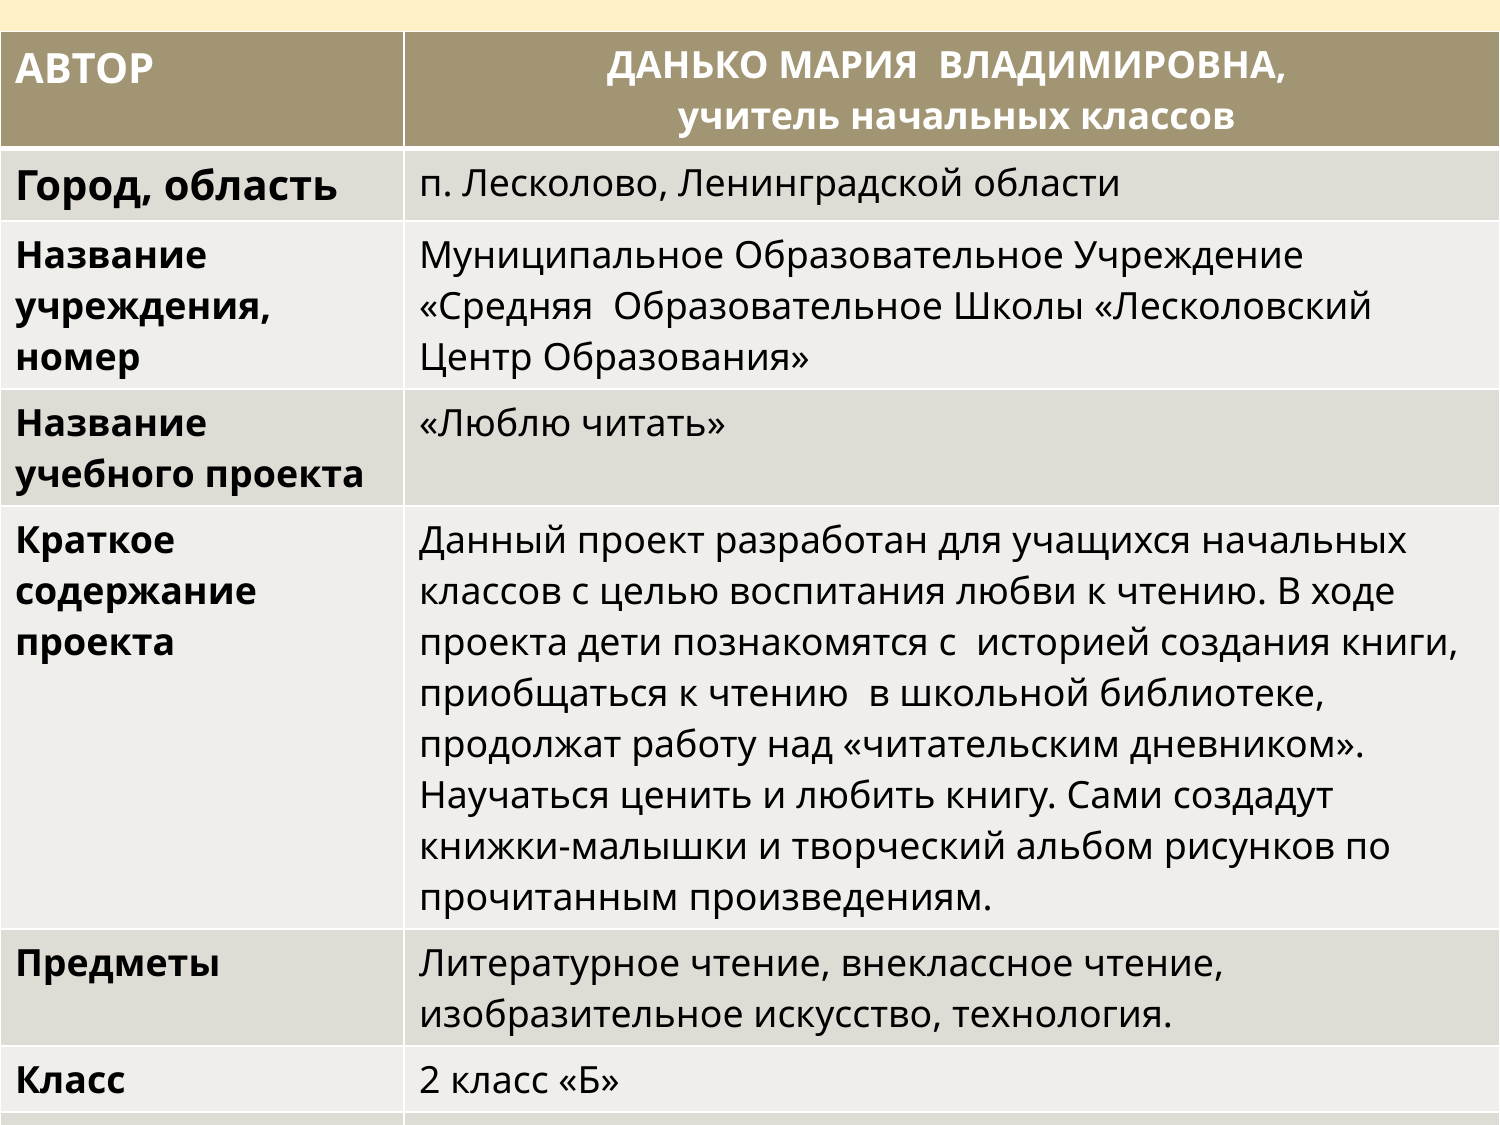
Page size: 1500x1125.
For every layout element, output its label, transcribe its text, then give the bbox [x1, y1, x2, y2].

table_header АВТОР [1, 32, 403, 146]
table_cell Предметы [1, 930, 403, 1045]
table_cell Город, область [1, 151, 403, 220]
table_cell 9 месяцев [405, 1113, 1499, 1125]
table_cell п. Лесколово, Ленинградской области [405, 151, 1499, 220]
table_cell Данный проект разработан для учащихся начальных классов с целью воспитания любви к чтению. В ходе проекта дети познакомятся с историей создания книги, приобщаться к чтению в школьной библиотеке, продолжат работу над «читательским дневником». Научаться ценить и любить книгу. Сами создадут книжки-малышки и творческий альбом рисунков по прочитанным произведениям. [405, 507, 1499, 928]
table_cell Название учебного проекта [1, 390, 403, 505]
table_cell Литературное чтение, внеклассное чтение, изобразительное искусство, технология. [405, 930, 1499, 1045]
table_cell 2 класс «Б» [405, 1047, 1499, 1111]
table_cell Муниципальное Образовательное Учреждение «Средняя Образовательное Школы «Лесколовский Центр Образования» [405, 222, 1499, 388]
table_cell Класс [1, 1047, 403, 1111]
table_cell Название учреждения, номер [1, 222, 403, 388]
table_cell Срок реализации проекта [1, 1113, 403, 1125]
table_cell Краткое содержание проекта [1, 507, 403, 928]
table_cell «Люблю читать» [405, 390, 1499, 505]
table_header ДАНЬКО МАРИЯ ВЛАДИМИРОВНА, учитель начальных классов [405, 32, 1499, 146]
